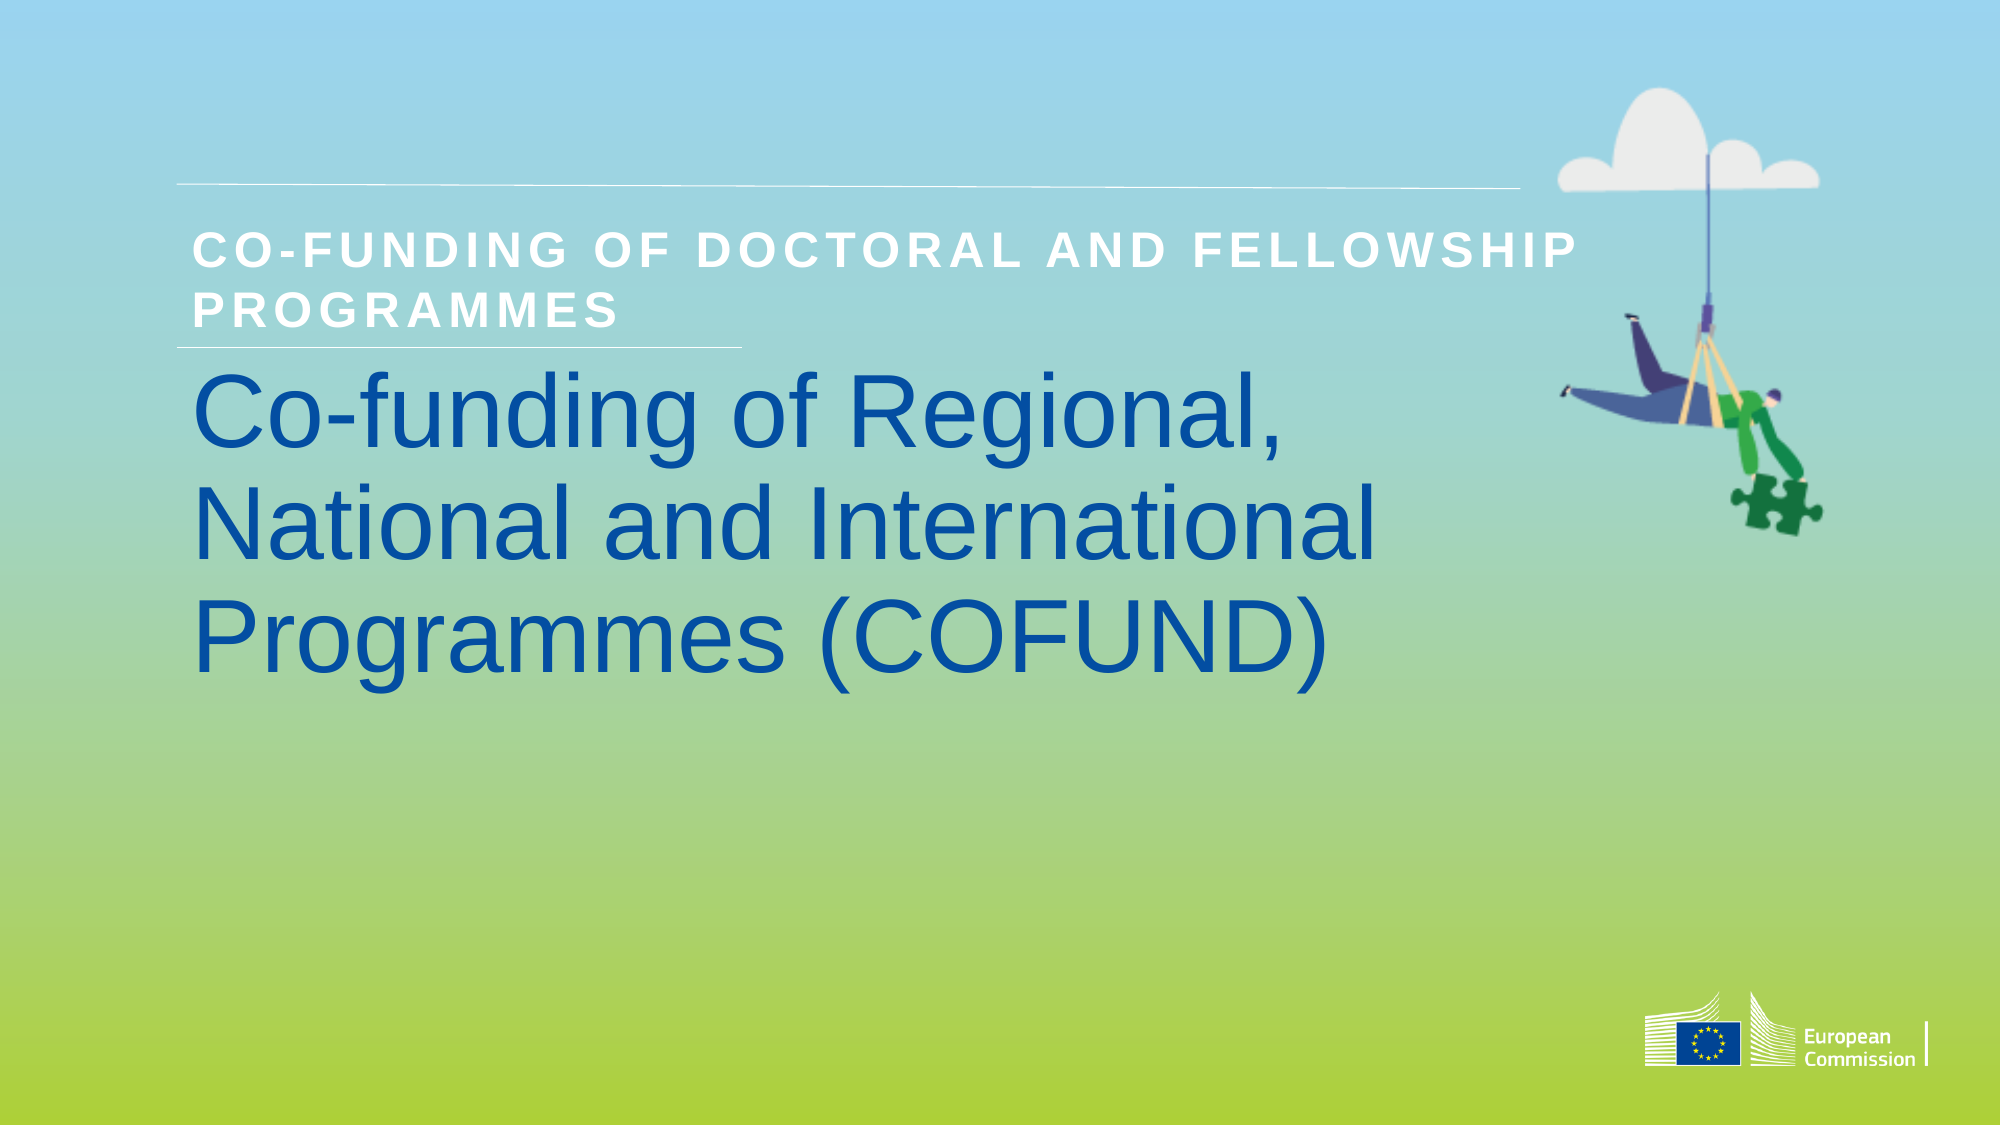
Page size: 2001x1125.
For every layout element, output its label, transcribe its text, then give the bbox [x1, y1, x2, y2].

picture [0, 0, 2000, 1125]
subtitle Co-funding of Doctoral and Fellowship Programmes [176, 210, 1843, 291]
title Co-funding of Regional, National and International Programmes (COFUND) [176, 349, 1843, 637]
